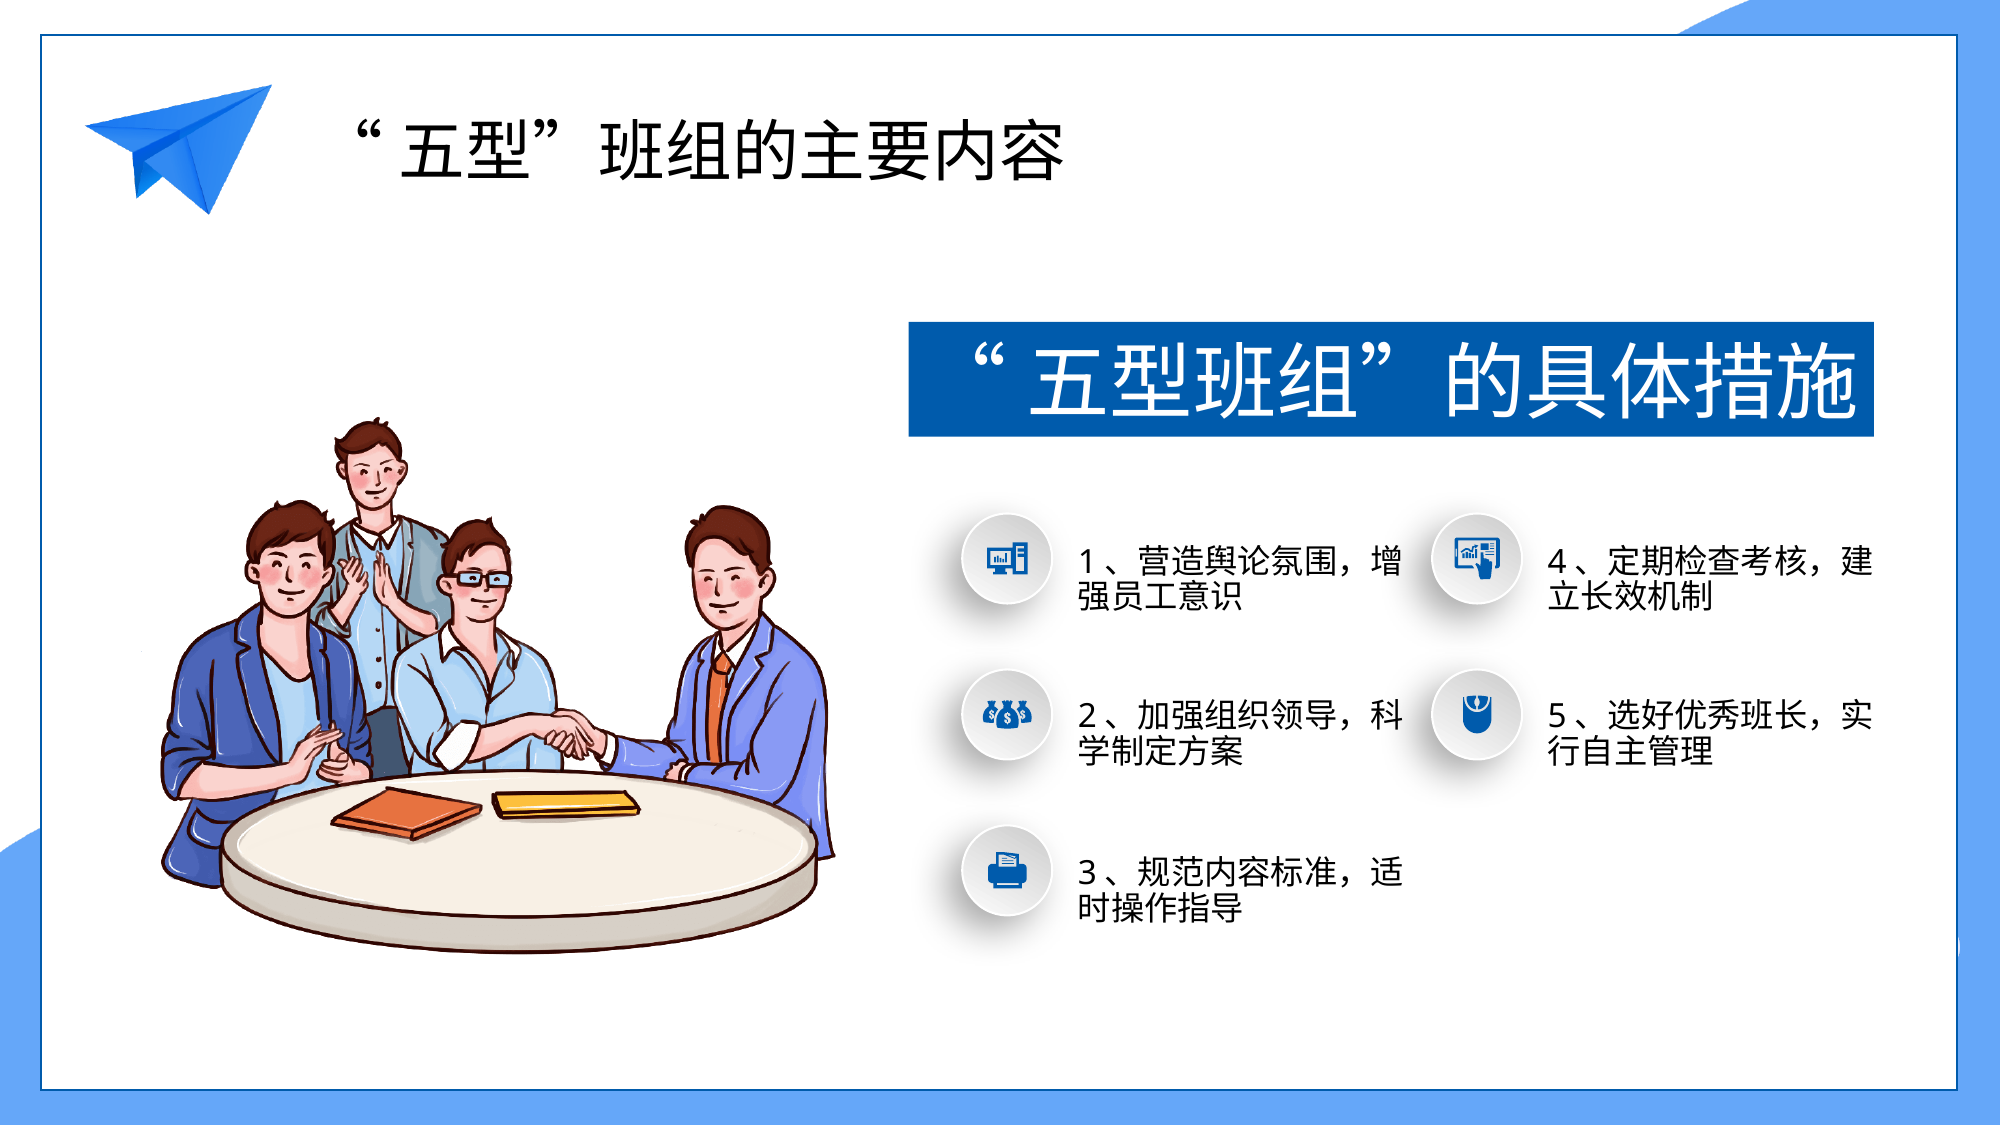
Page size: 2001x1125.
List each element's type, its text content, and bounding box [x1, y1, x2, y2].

text_box “五型班组”的具体措施 [908, 321, 1874, 437]
text_box 3、规范内容标准，适时操作指导 [1077, 855, 1409, 948]
text_box [1431, 512, 1524, 605]
text_box [961, 668, 1054, 761]
text_box [961, 824, 1054, 917]
picture [0, 0, 2000, 1125]
text_box [988, 852, 1027, 889]
text_box 1、营造舆论氛围，增强员工意识 [1077, 544, 1409, 637]
text_box [987, 542, 1028, 575]
text_box [1475, 552, 1493, 580]
text_box 4、定期检查考核，建立长效机制 [1547, 544, 1879, 637]
text_box [961, 512, 1054, 605]
text_box [1463, 695, 1492, 734]
text_box [982, 700, 1032, 729]
text_box 2、加强组织领导，科学制定方案 [1077, 699, 1409, 792]
text_box 5、选好优秀班长，实行自主管理 [1547, 699, 1879, 792]
text_box [1431, 668, 1524, 761]
text_box [1454, 537, 1500, 569]
